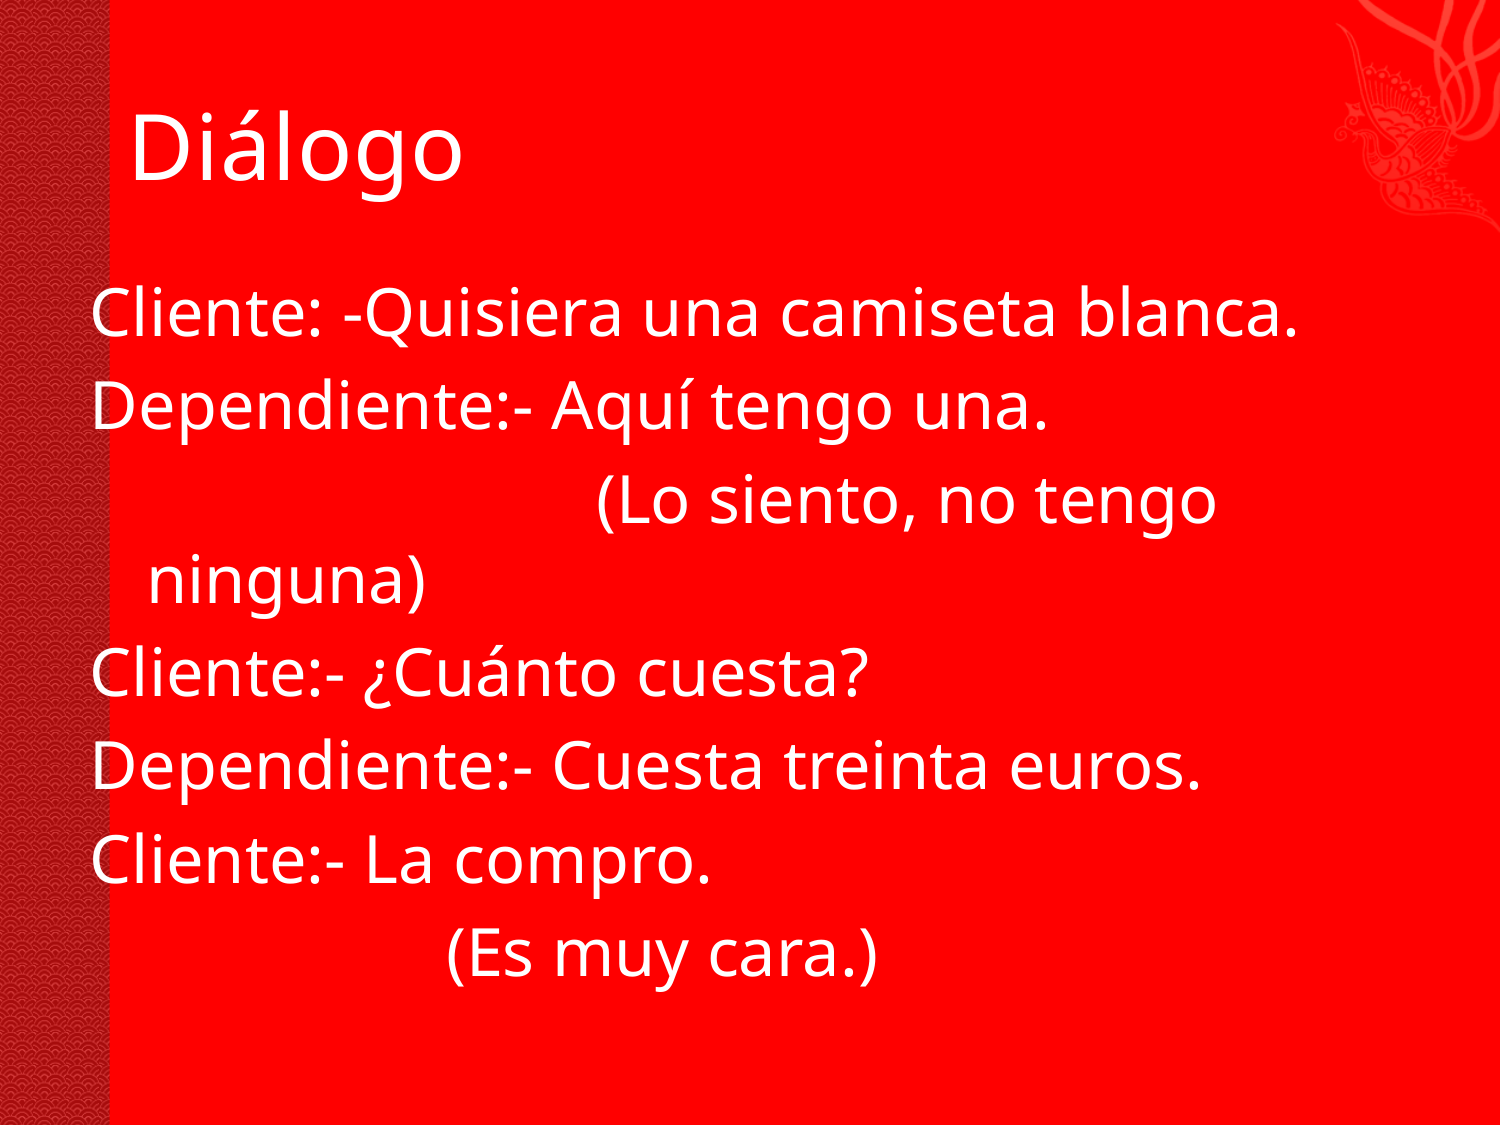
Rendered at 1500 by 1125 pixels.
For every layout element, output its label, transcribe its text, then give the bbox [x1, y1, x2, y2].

list Cliente: -Quisiera una camiseta blanca. Dependiente:- Aquí tengo una. (Lo siento, no tengo ninguna) Cliente:- ¿Cuánto cuesta? Dependiente:- Cuesta treinta euros. Cliente:- La compro. (Es muy cara.) [75, 262, 1425, 1005]
list En grupos de 2 o 3, usen la plantilla para planear una lección para programar una de las siguientes: Dar direcciones y los medios de transporte. o Pedir comida en un restaurante. [1334, 0, 1500, 235]
title Diálogo [112, 50, 1389, 238]
